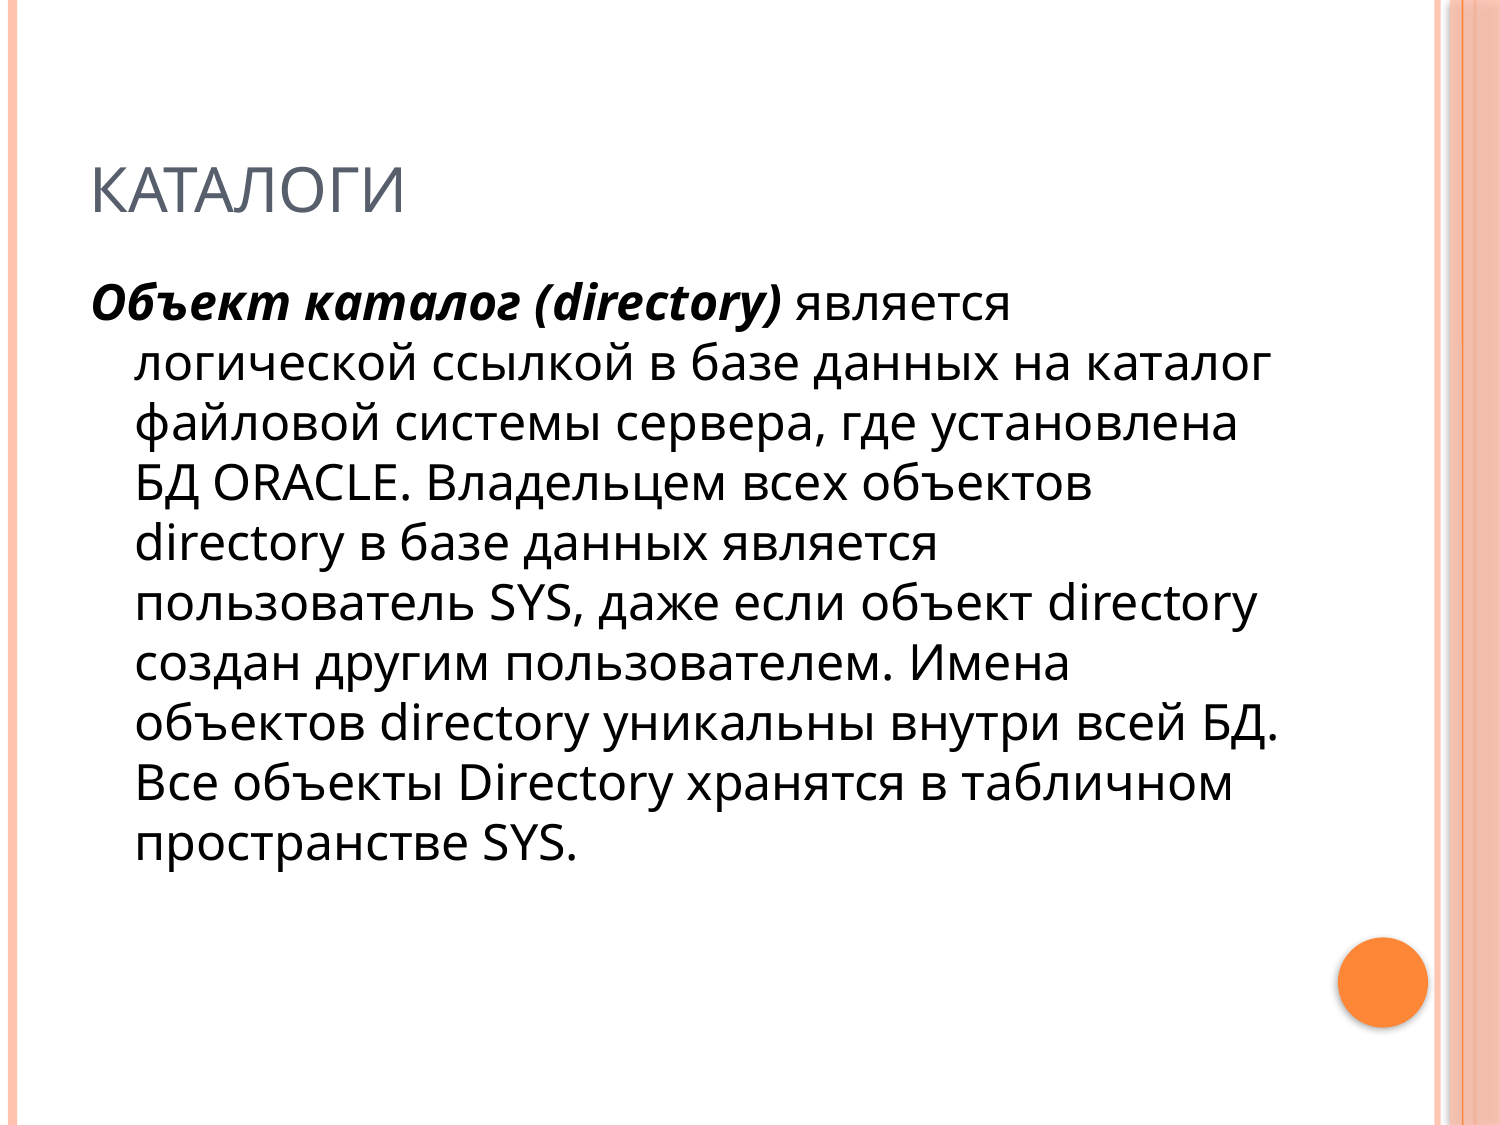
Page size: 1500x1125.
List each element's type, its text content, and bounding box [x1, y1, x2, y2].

list Объект каталог (directory) является логической ссылкой в базе данных на каталог файловой системы сервера, где установлена БД ORACLE. Владельцем всех объектов directory в базе данных является пользователь SYS, даже если объект directory создан другим пользователем. Имена объектов directory уникальны внутри всей БД. Все объекты Directory хранятся в табличном пространстве SYS. [75, 262, 1300, 1062]
title Каталоги [75, 45, 1300, 233]
